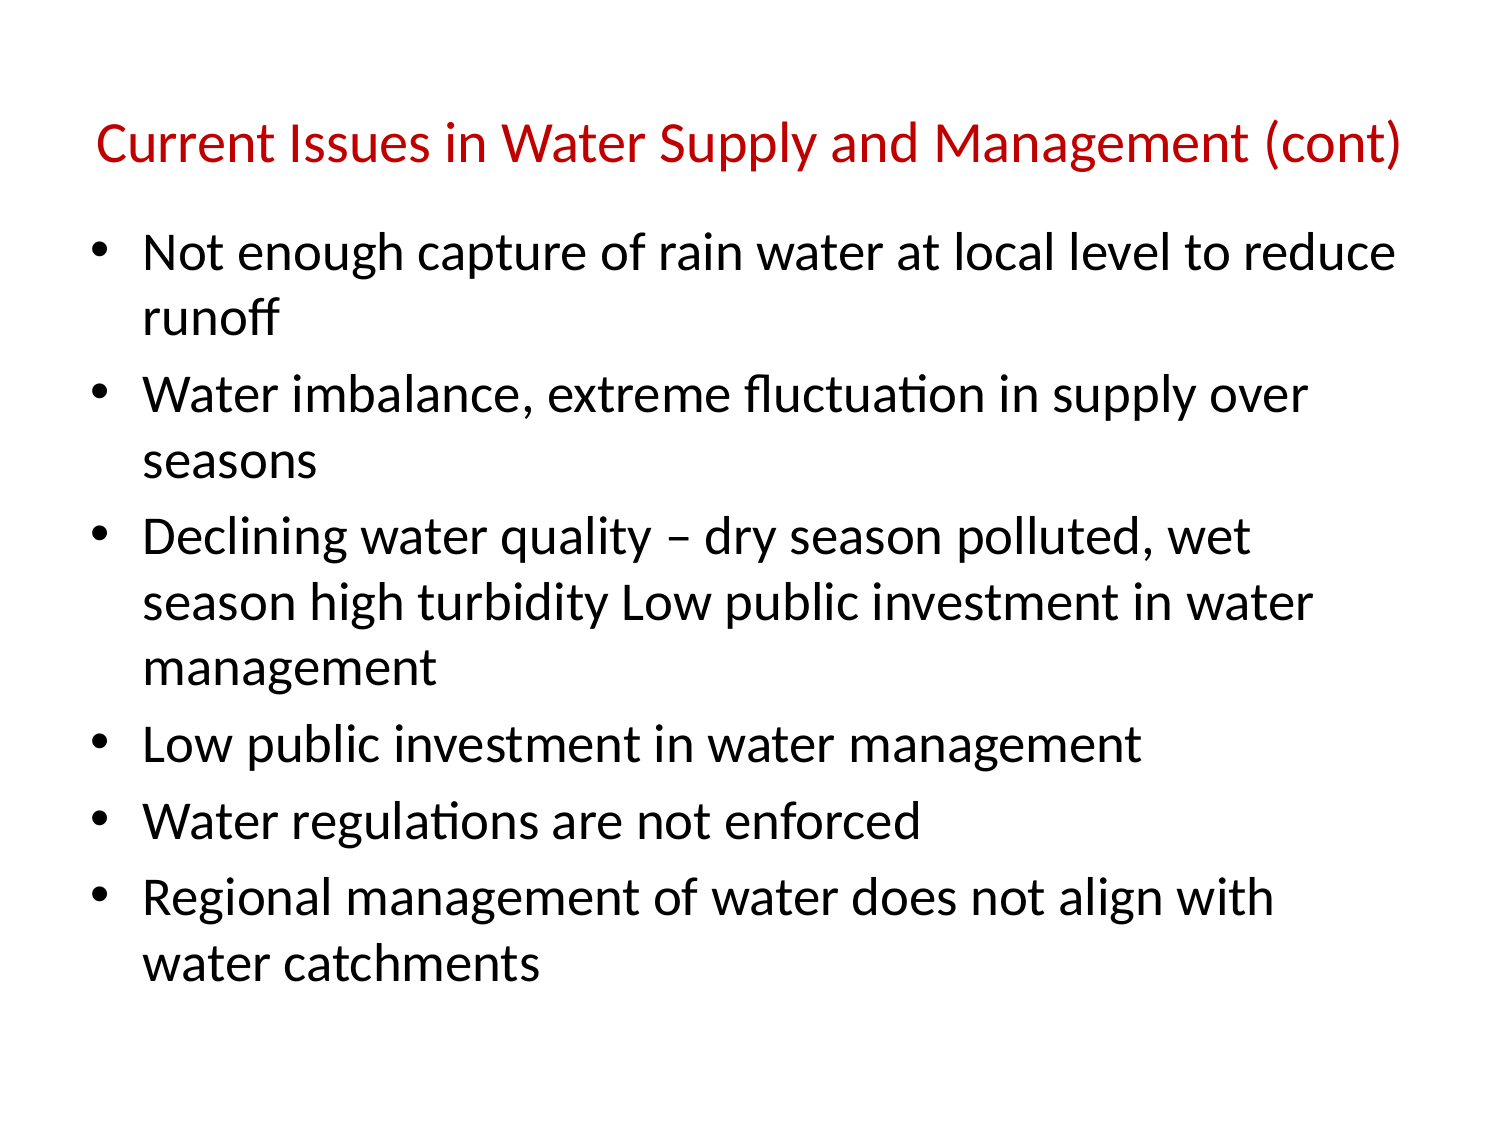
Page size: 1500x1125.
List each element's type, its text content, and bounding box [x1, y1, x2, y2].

title Current Issues in Water Supply and Management (cont) [75, 45, 1425, 208]
list Not enough capture of rain water at local level to reduce runoff Water imbalance, extreme fluctuation in supply over seasons Declining water quality – dry season polluted, wet season high turbidity Low public investment in water management Low public investment in water management Water regulations are not enforced Regional management of water does not align with water catchments [75, 208, 1425, 1005]
